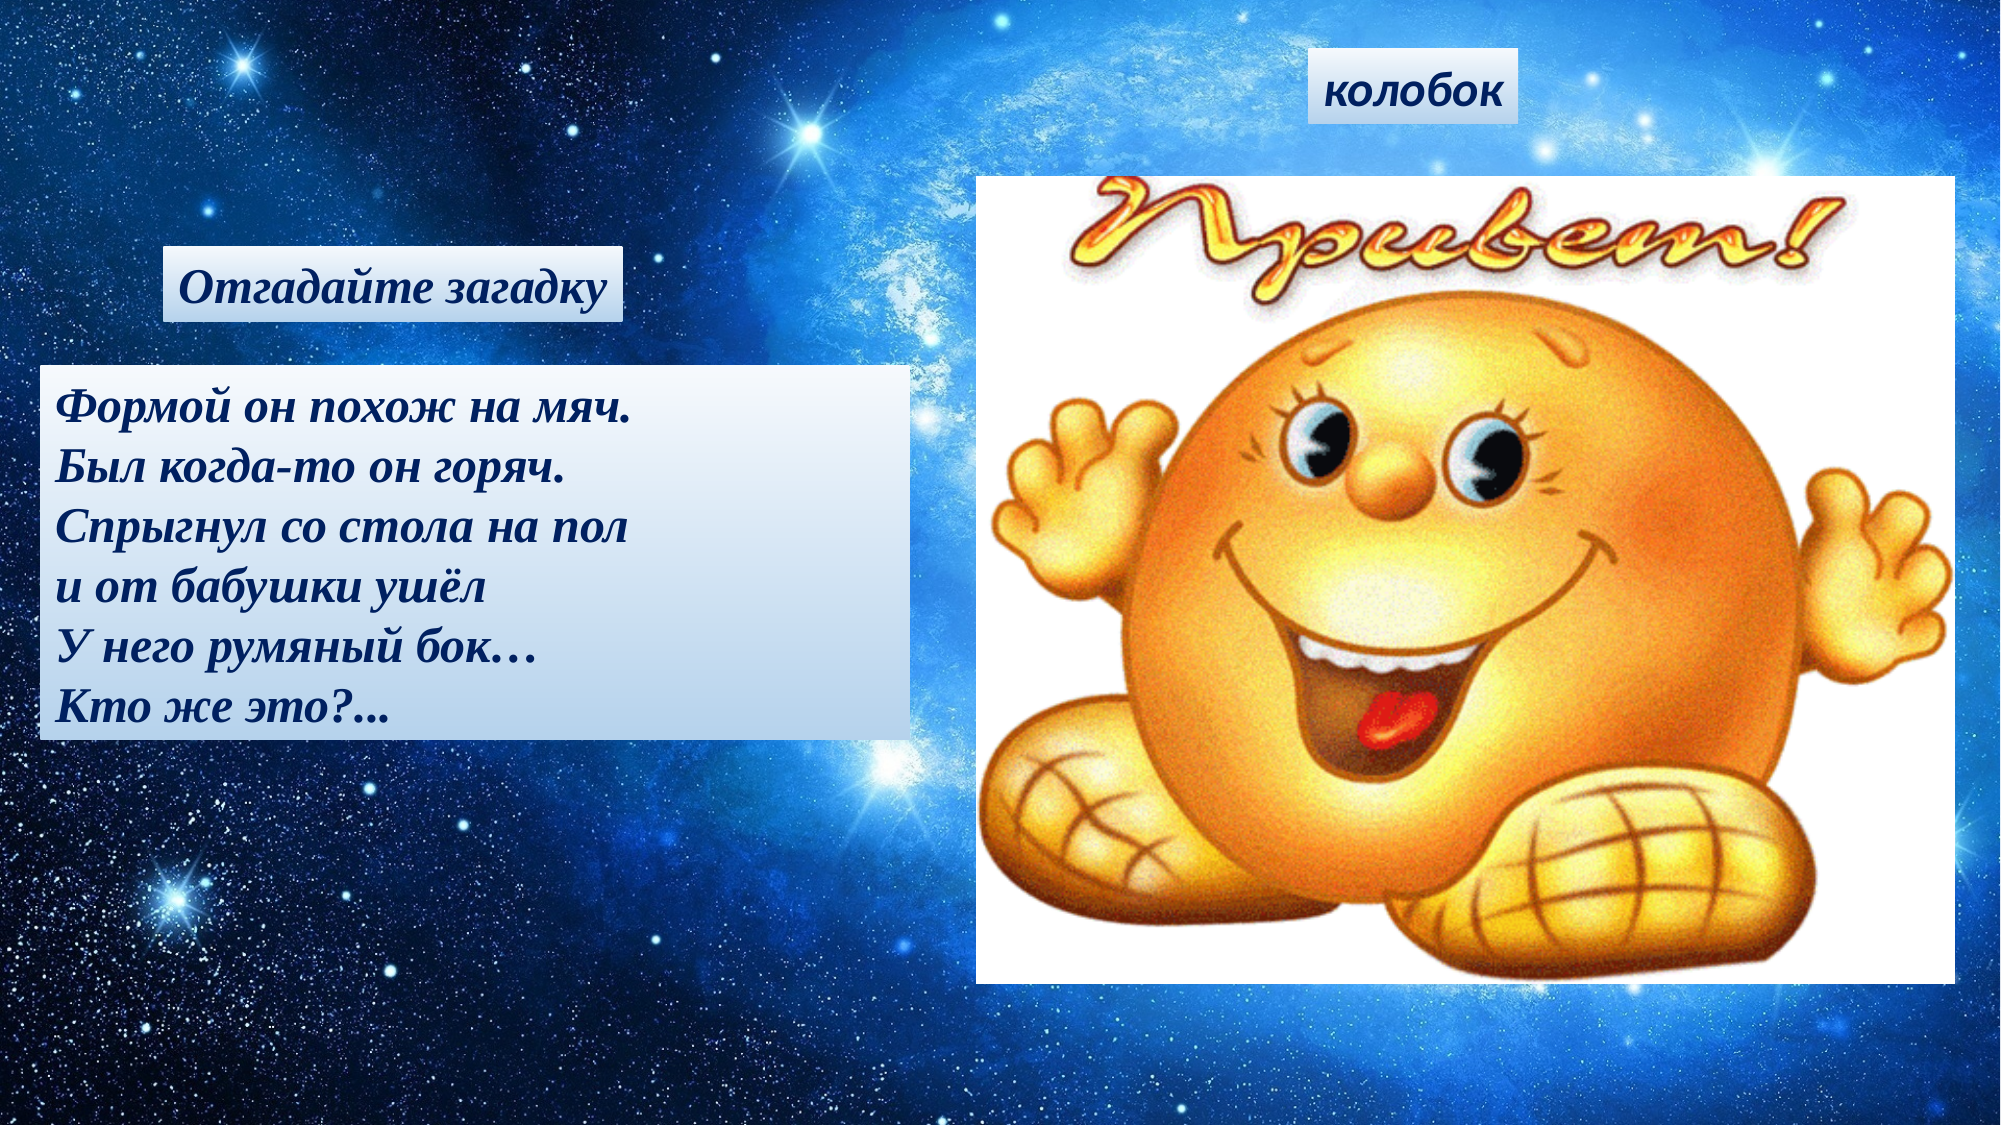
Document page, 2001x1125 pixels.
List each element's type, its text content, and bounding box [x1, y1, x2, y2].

picture [0, 0, 2001, 1125]
text_box Отгадайте загадку [163, 246, 623, 322]
text_box колобок [1308, 48, 1519, 124]
text_box Формой он похож на мяч. Был когда-то он горяч. Спрыгнул со стола на пол и от бабушки ушёл У него румяный бок… Кто же это?... [40, 365, 910, 740]
